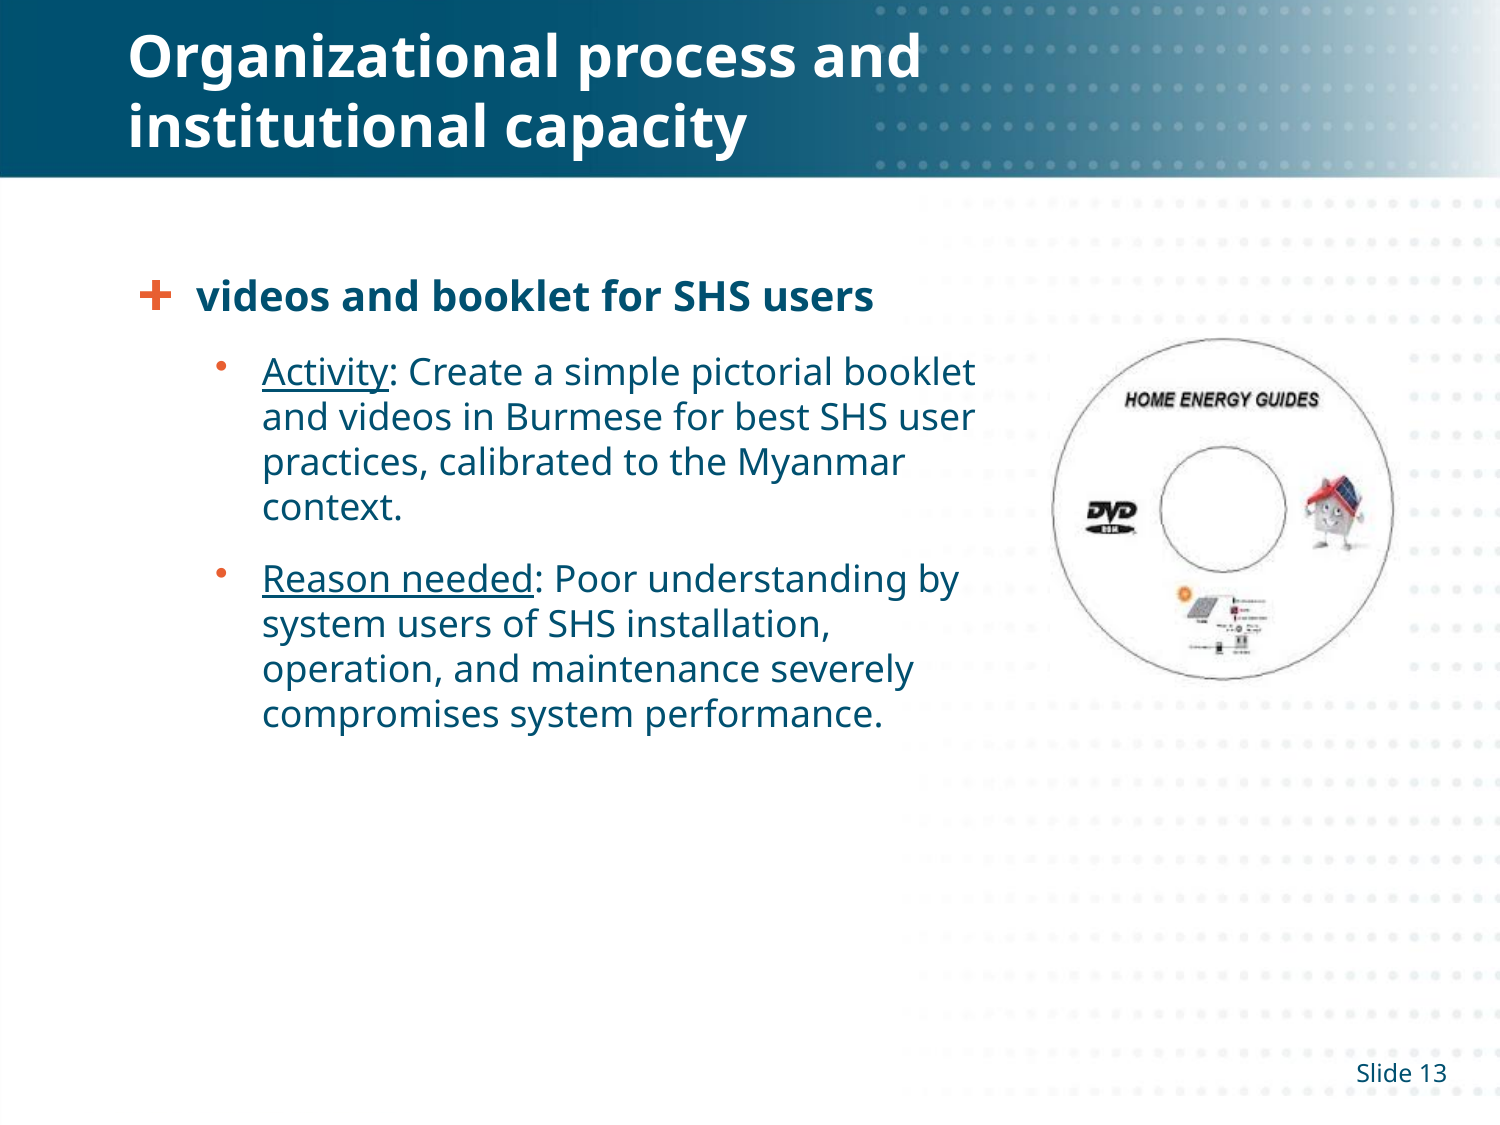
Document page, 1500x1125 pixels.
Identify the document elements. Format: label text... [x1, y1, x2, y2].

title Organizational process and institutional capacity [112, 0, 1300, 184]
list videos and booklet for SHS users Activity: Create a simple pictorial booklet and videos in Burmese for best SHS user practices, calibrated to the Myanmar context. Reason needed: Poor understanding by system users of SHS installation, operation, and maintenance severely compromises system performance. [125, 262, 1025, 1005]
picture [0, 0, 1500, 1125]
slide_number 13 [1112, 1049, 1463, 1125]
